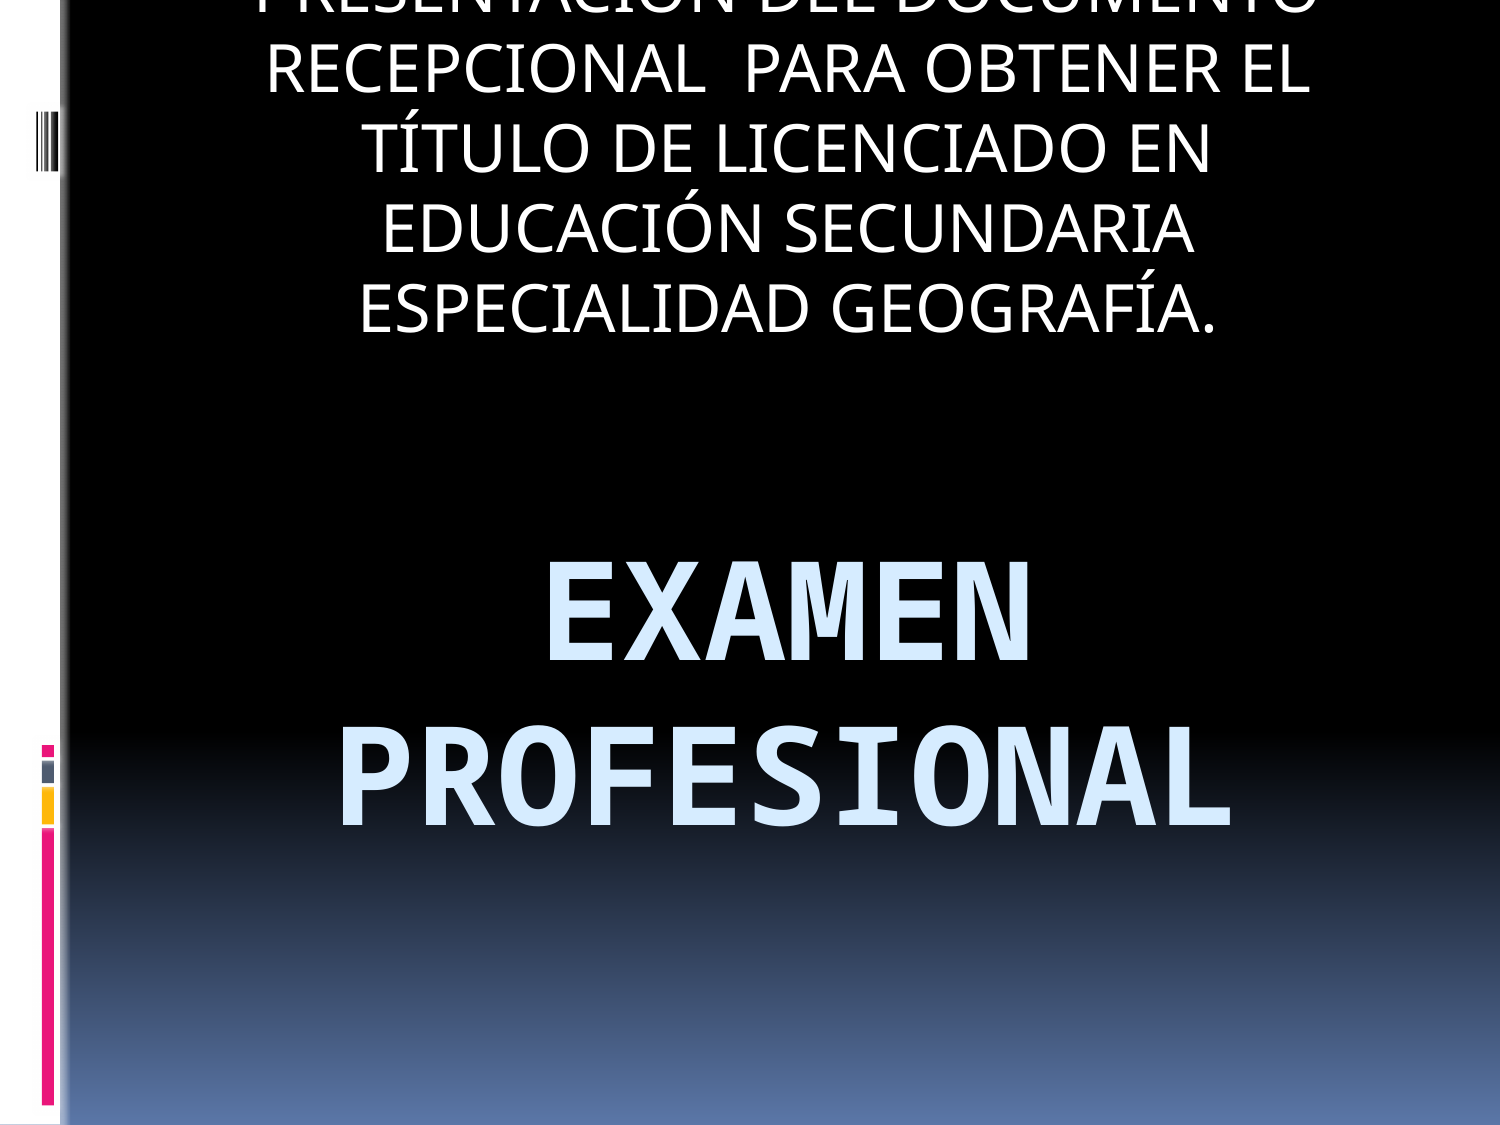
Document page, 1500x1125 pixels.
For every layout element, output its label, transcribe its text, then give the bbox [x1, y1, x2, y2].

subtitle PRESENTACIÓN DEL DOCUMENTO RECEPCIONAL PARA OBTENER EL TÍTULO DE LICENCIADO EN EDUCACIÓN SECUNDARIA ESPECIALIDAD GEOGRAFÍA. [150, 105, 1425, 353]
title EXAMEN PROFESIONAL [150, 515, 1425, 840]
